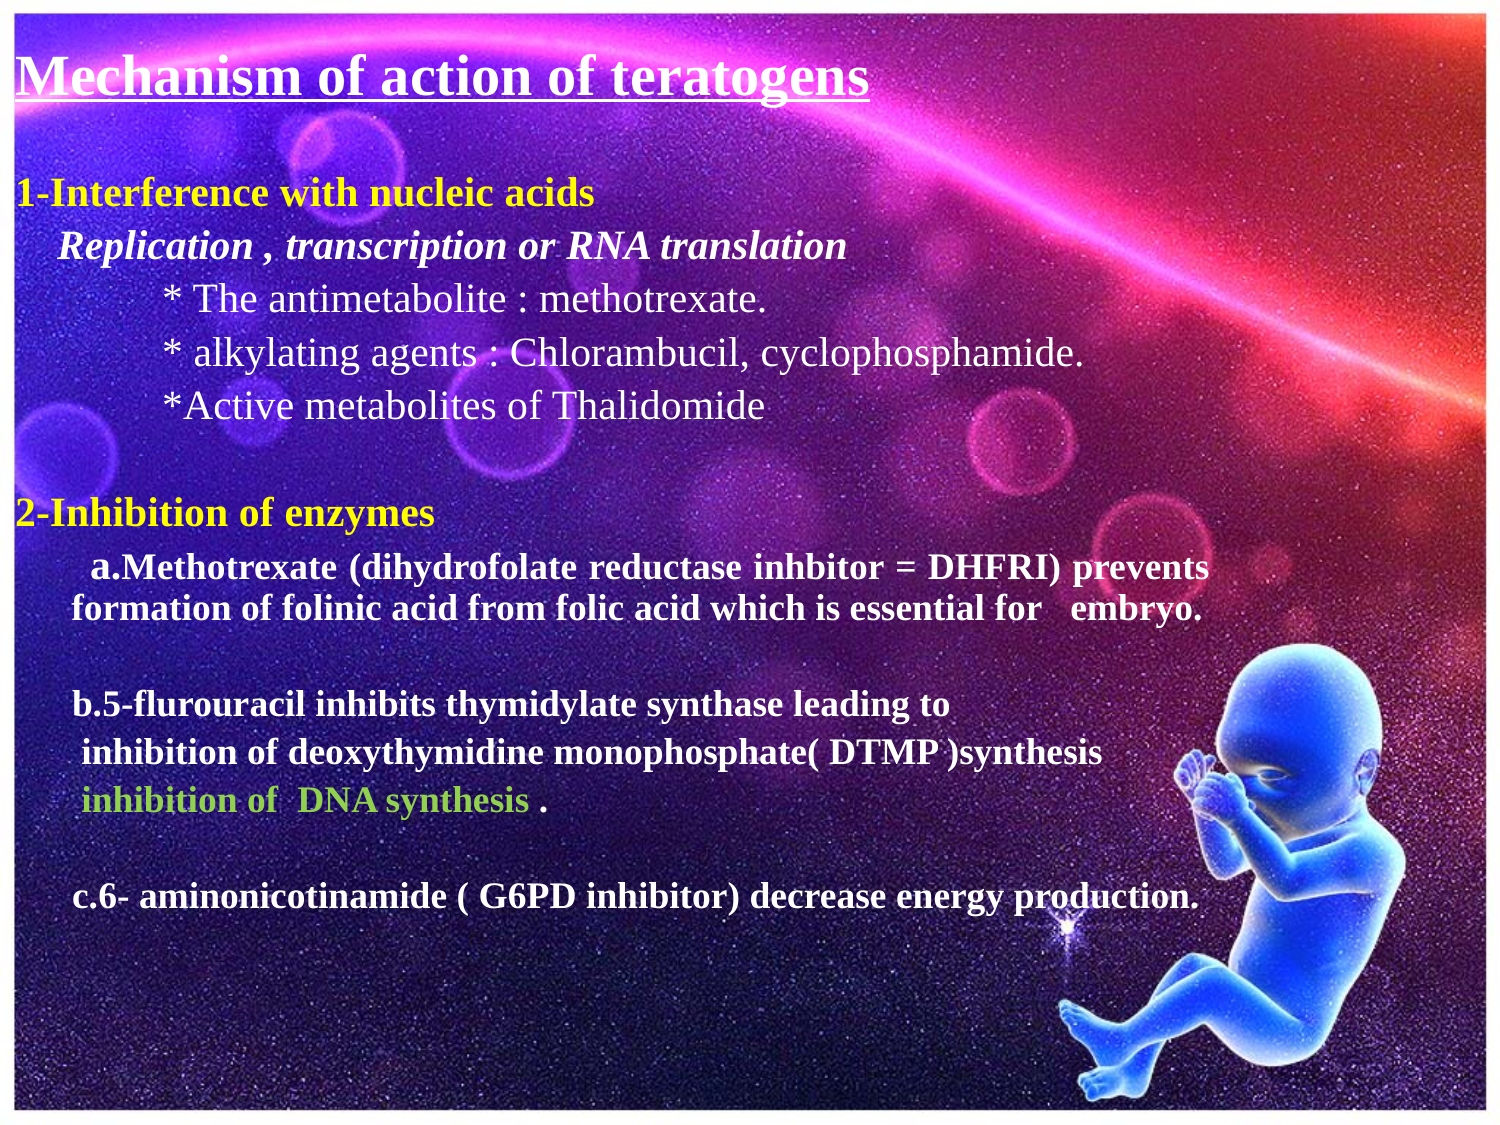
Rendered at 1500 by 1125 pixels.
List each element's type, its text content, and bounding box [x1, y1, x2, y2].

list Mechanism of action of teratogens 1-Interference with nucleic acids Replication , transcription or RNA translation * The antimetabolite : methotrexate. * alkylating agents : Chlorambucil, cyclophosphamide. *Active metabolites of Thalidomide 2-Inhibition of enzymes a.Methotrexate (dihydrofolate reductase inhbitor = DHFRI) prevents formation of folinic acid from folic acid which is essential for embryo. b.5-flurouracil inhibits thymidylate synthase leading to inhibition of deoxythymidine monophosphate( DTMP )synthesis inhibition of DNA synthesis . c.6- aminonicotinamide ( G6PD inhibitor) decrease energy production. [0, 0, 1500, 1125]
